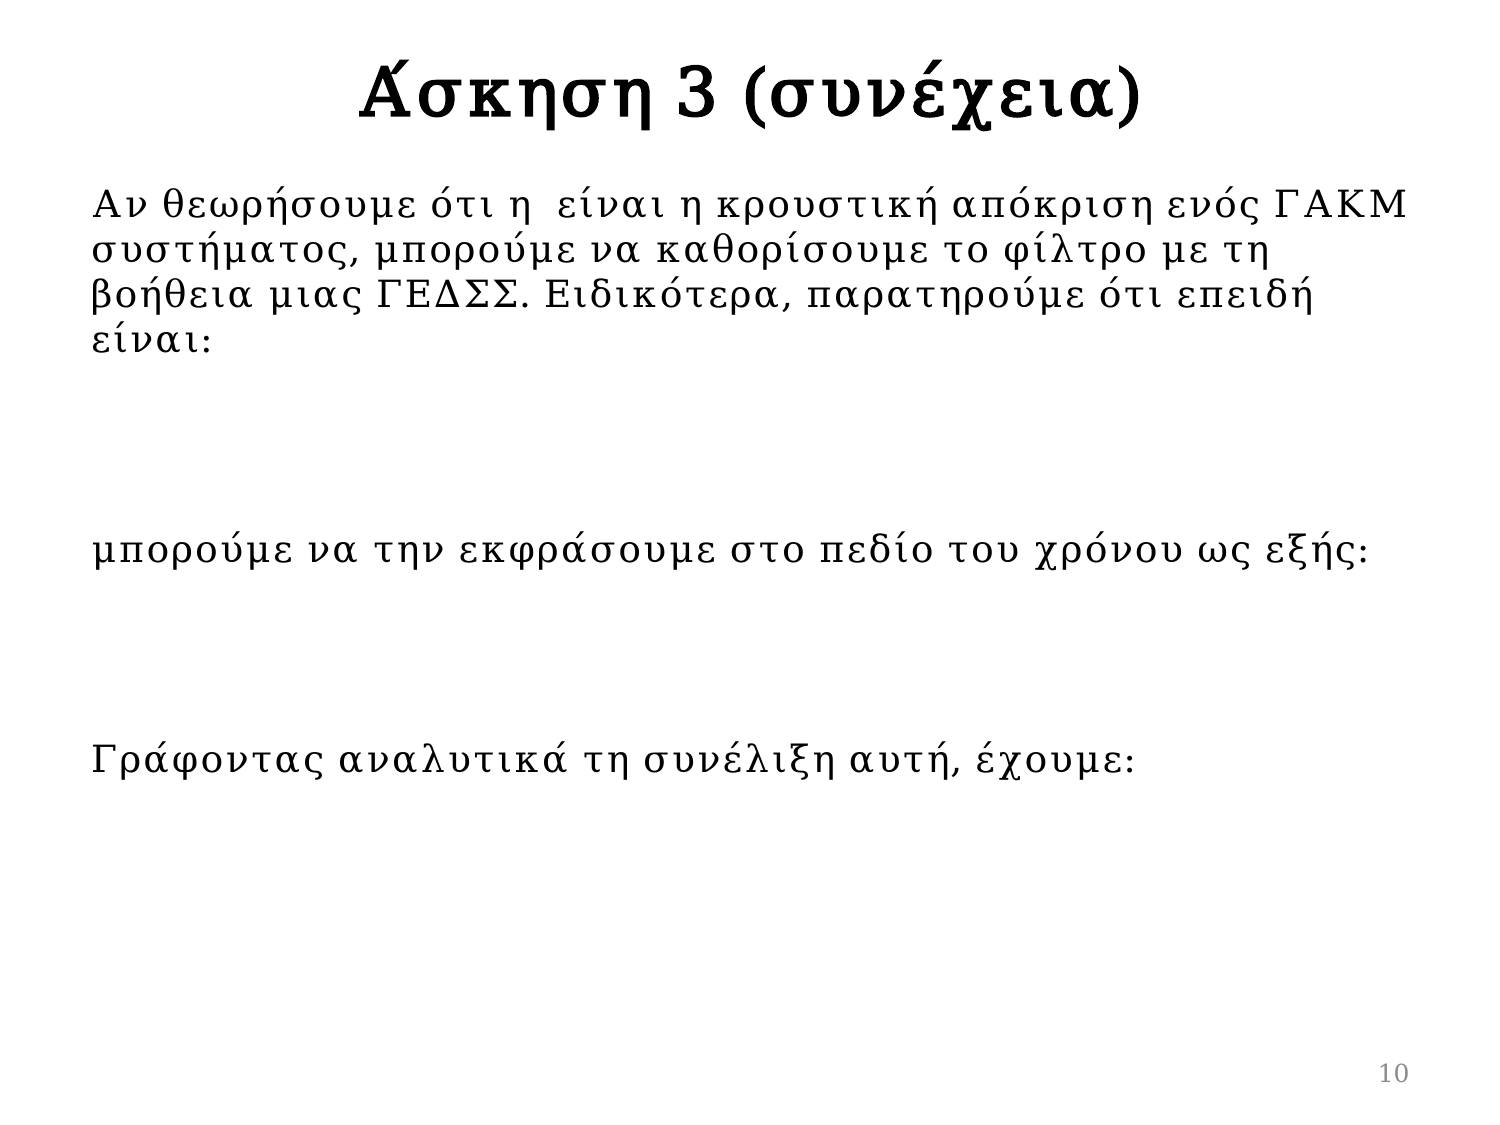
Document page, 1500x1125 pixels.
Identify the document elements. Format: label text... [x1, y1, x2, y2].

slide_number 10 [1222, 1042, 1425, 1103]
title Άσκηση 3 (συνέχεια) [75, 19, 1425, 159]
